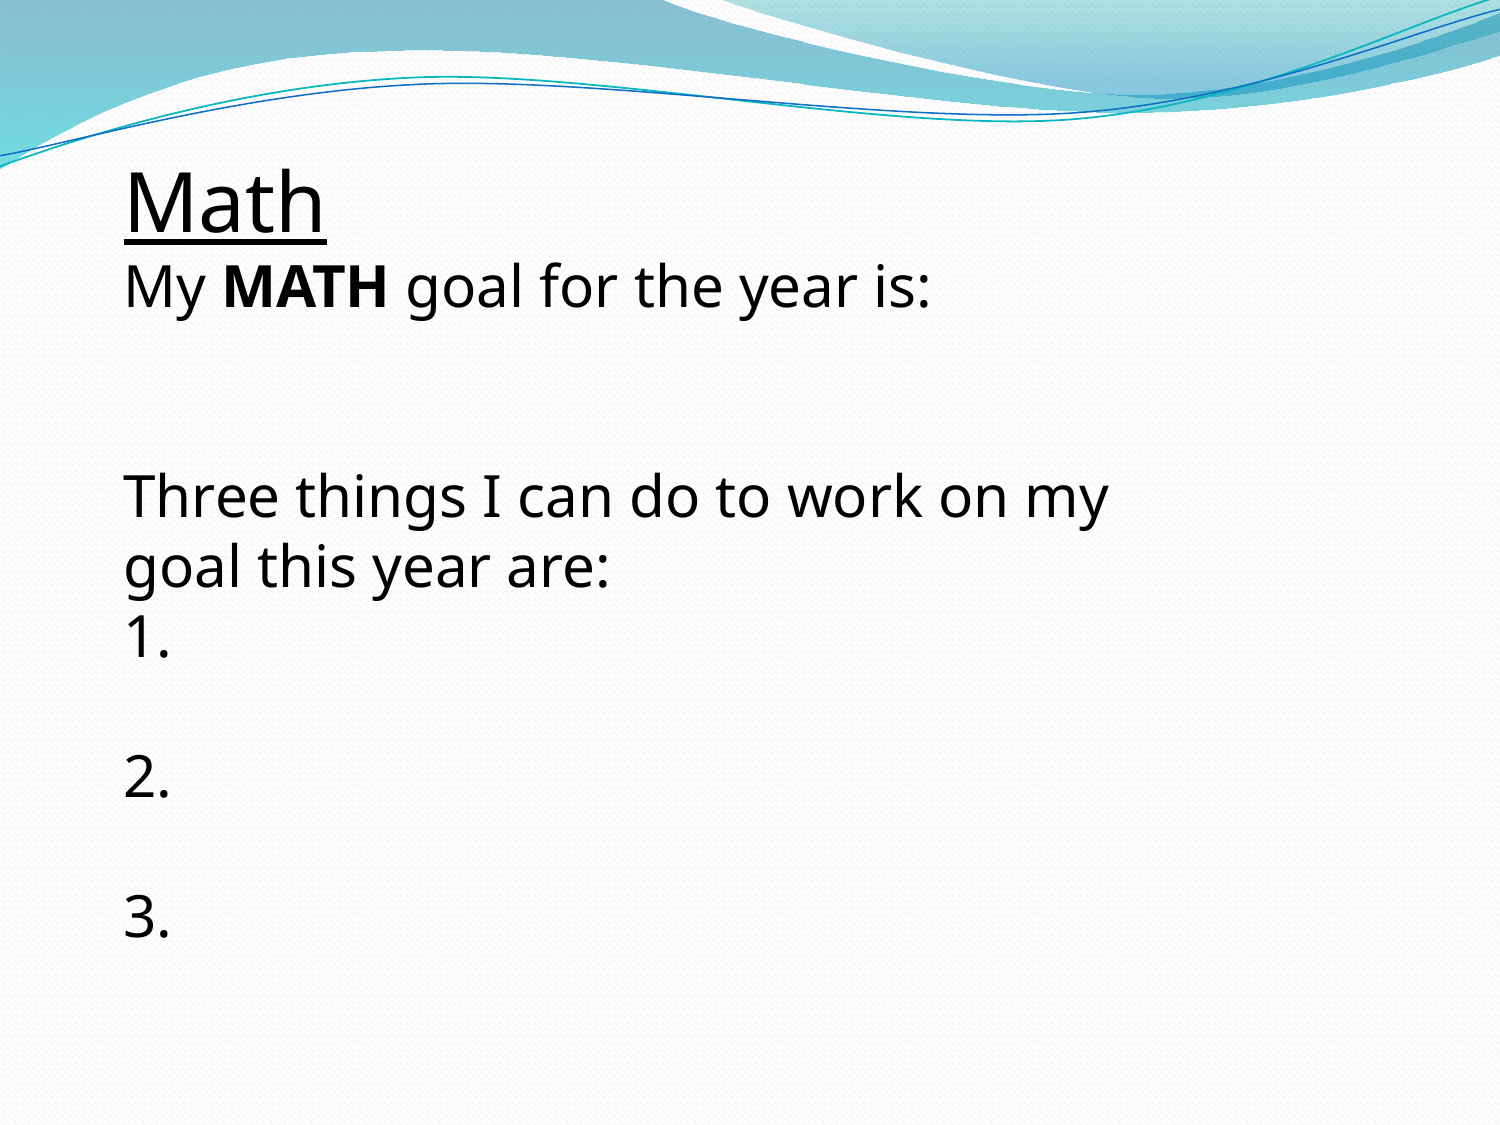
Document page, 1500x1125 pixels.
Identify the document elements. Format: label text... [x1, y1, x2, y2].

text_box Math My MATH goal for the year is: Three things I can do to work on my goal this year are: 1. 2. 3. [108, 142, 1250, 957]
